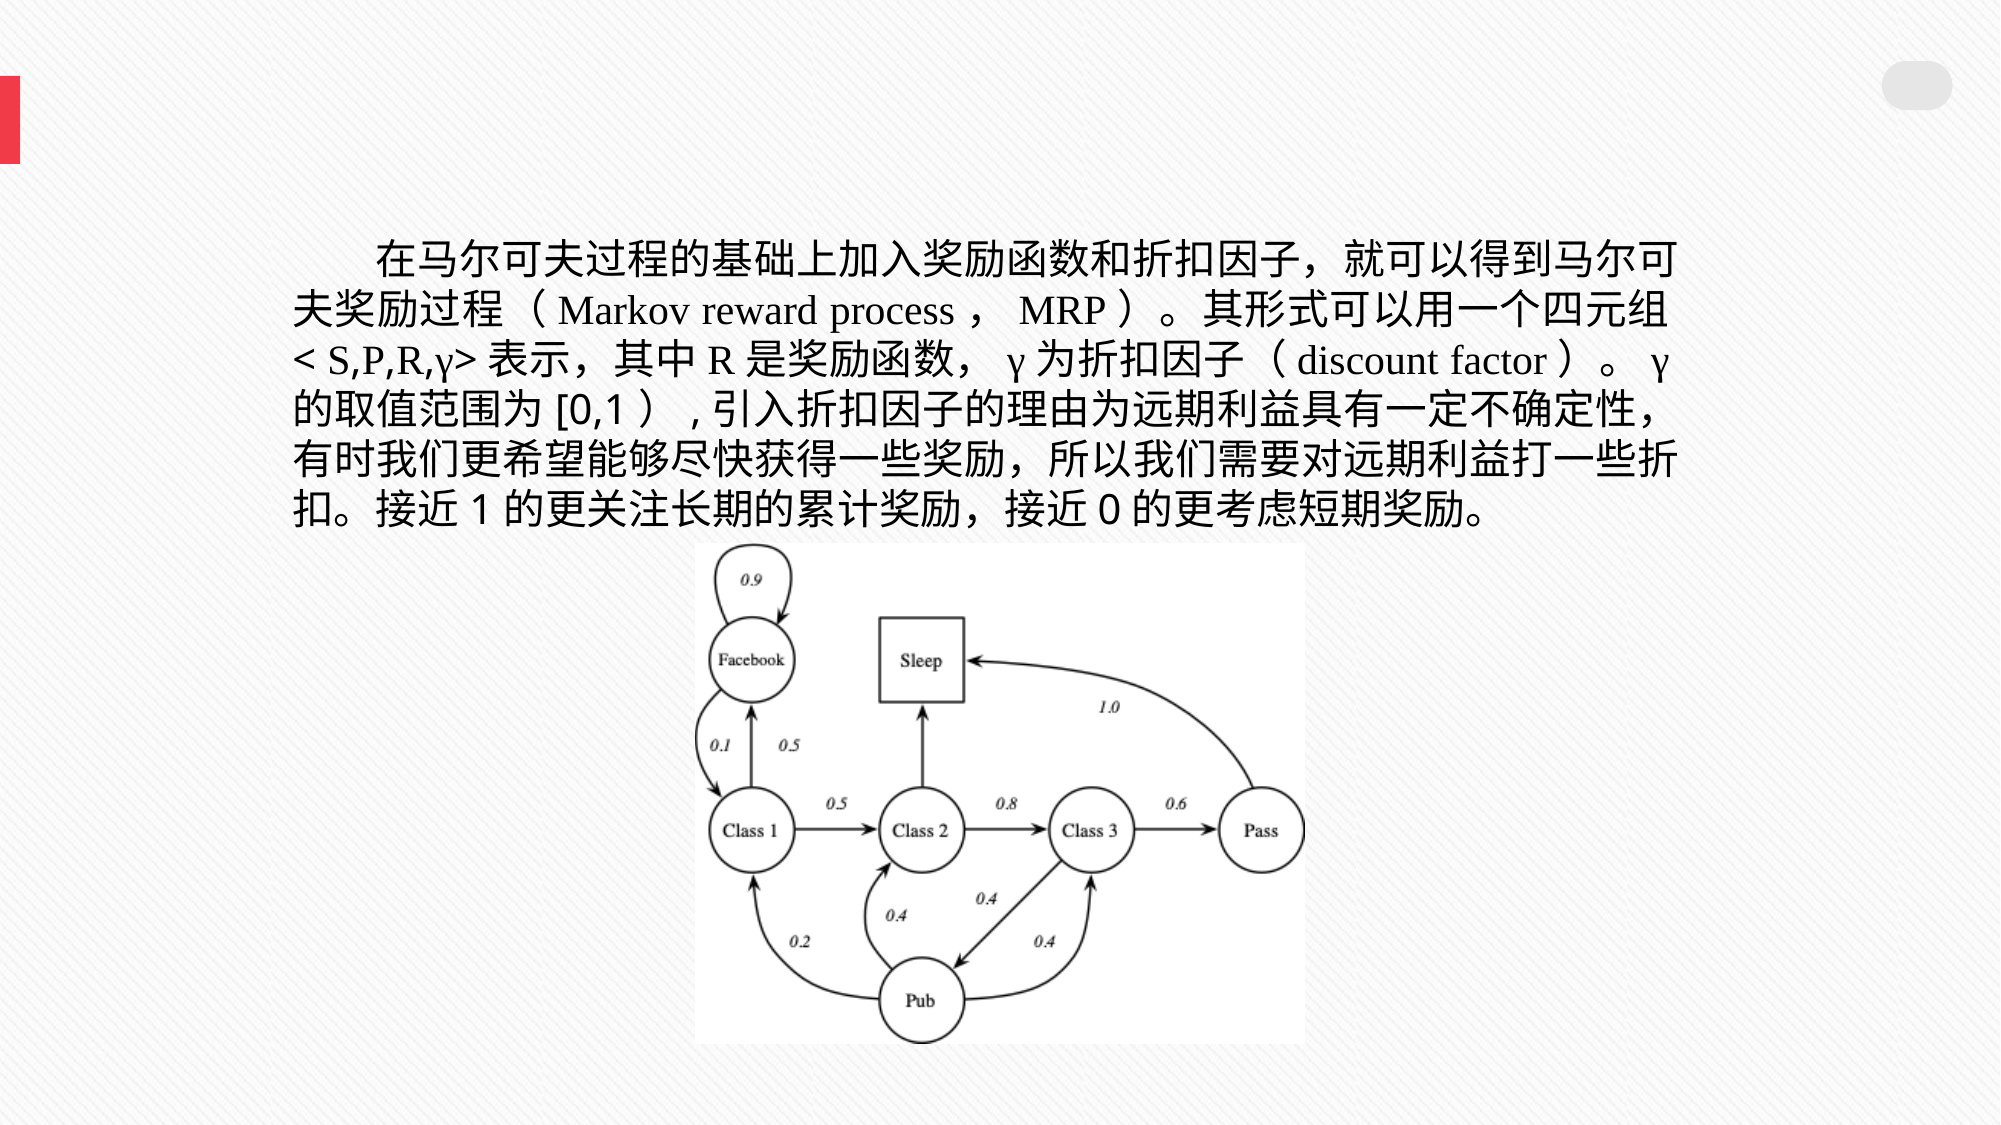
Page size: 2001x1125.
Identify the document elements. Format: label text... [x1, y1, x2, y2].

text_box 在马尔可夫过程的基础上加入奖励函数和折扣因子，就可以得到马尔可夫奖励过程（Markov reward process，MRP）。其形式可以用一个四元组< S,P,R,γ>表示，其中R是奖励函数，γ为折扣因子（discount factor）。γ的取值范围为[0,1）,引入折扣因子的理由为远期利益具有一定不确定性，有时我们更希望能够尽快获得一些奖励，所以我们需要对远期利益打一些折扣。接近1的更关注长期的累计奖励，接近0的更考虑短期奖励。 [277, 225, 1695, 541]
picture [0, 0, 2001, 1125]
